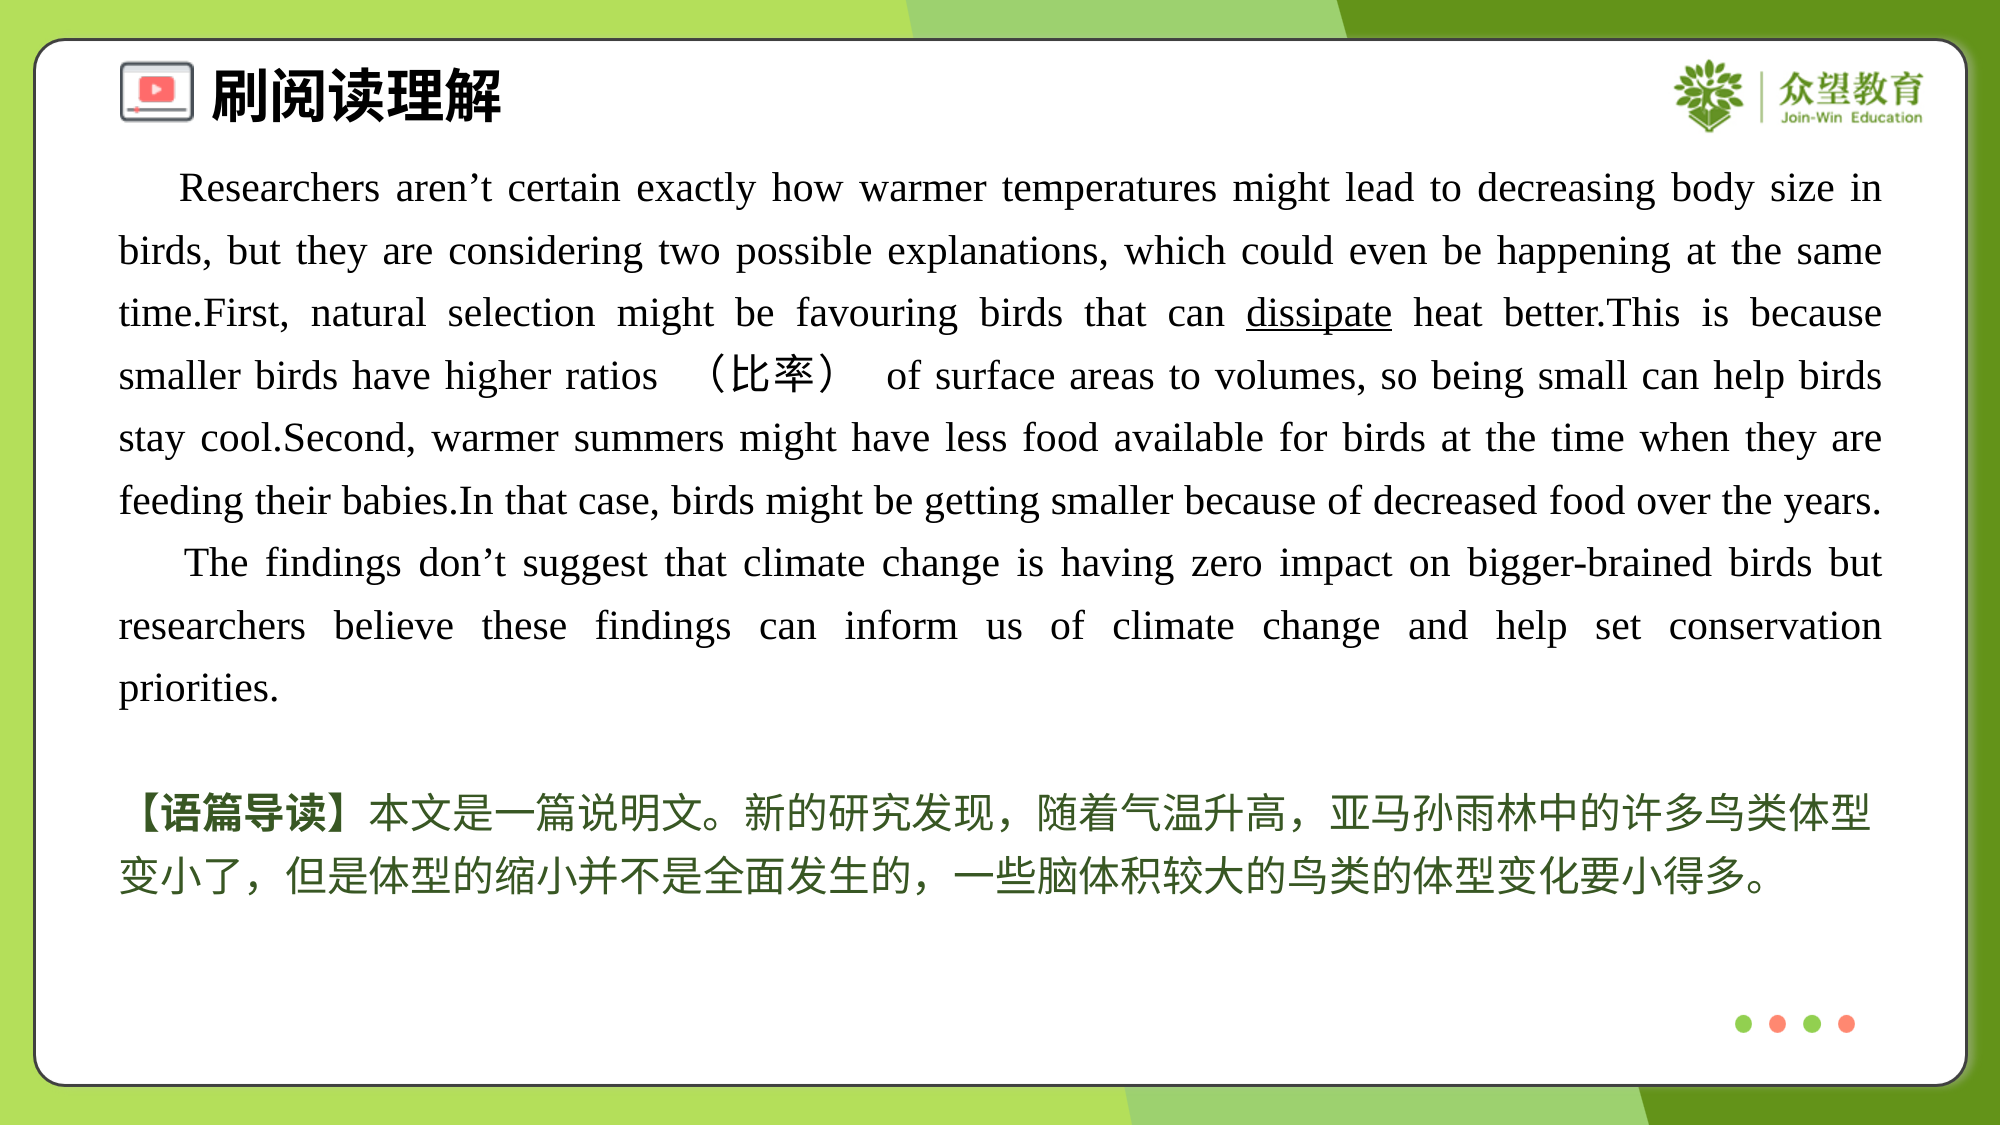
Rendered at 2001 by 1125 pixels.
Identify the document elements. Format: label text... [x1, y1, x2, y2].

picture [0, 0, 2000, 1125]
text_box 【语篇导读】本文是一篇说明文。新的研究发现，随着气温升高，亚马孙雨林中的许多鸟类体型变小了，但是体型的缩小并不是全面发生的，一些脑体积较大的鸟类的体型变化要小得多。 [118, 774, 1883, 895]
text_box Researchers aren’t certain exactly how warmer temperatures might lead to decreasing body size in birds, but they are considering two possible explanations, which could even be happening at the same time.First, natural selection might be favouring birds that can dissipate heat better.This is because smaller birds have higher ratios （比率） of surface areas to volumes, so being small can help birds stay cool.Second, warmer summers might have less food available for birds at the time when they are feeding their babies.In that case, birds might be getting smaller because of decreased food over the years. The findings don’t suggest that climate change is having zero impact on bigger-brained birds but researchers believe these findings can inform us of climate change and help set conservation priorities.#6 [118, 147, 1883, 767]
